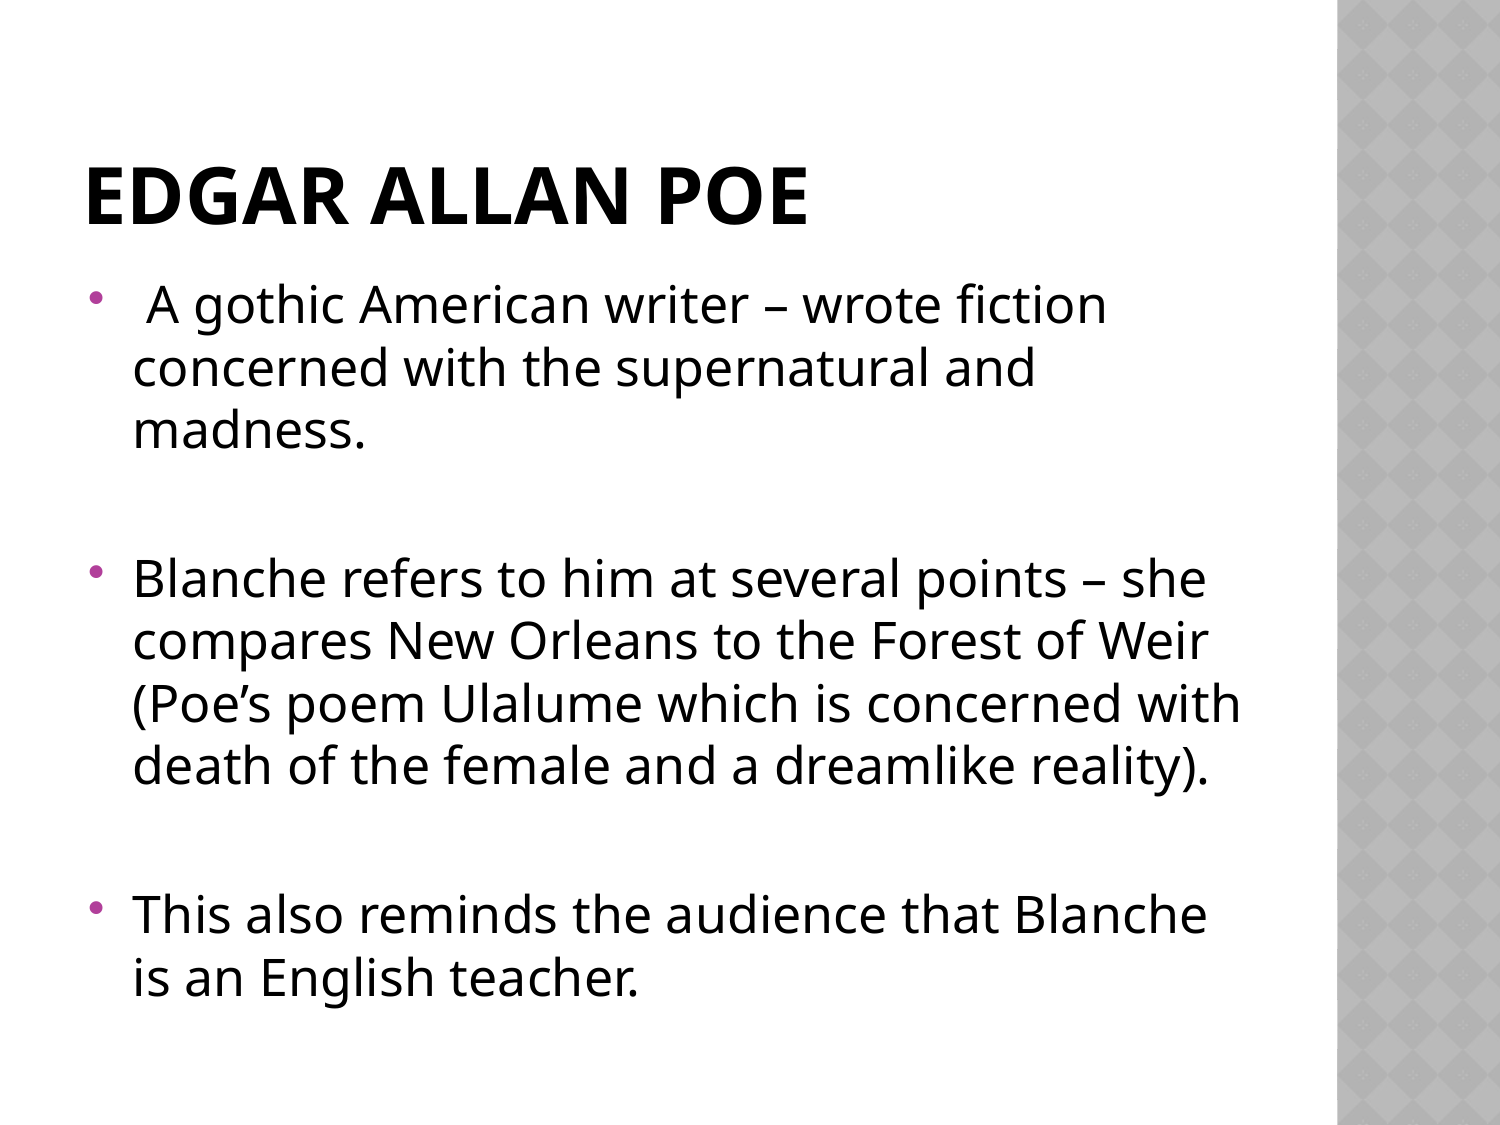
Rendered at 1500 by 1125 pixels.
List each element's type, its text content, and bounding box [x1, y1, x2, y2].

title Edgar Allan Poe [75, 52, 1263, 240]
list A gothic American writer – wrote fiction concerned with the supernatural and madness. Blanche refers to him at several points – she compares New Orleans to the Forest of Weir (Poe’s poem Ulalume which is concerned with death of the female and a dreamlike reality). This also reminds the audience that Blanche is an English teacher. [75, 264, 1263, 1059]
